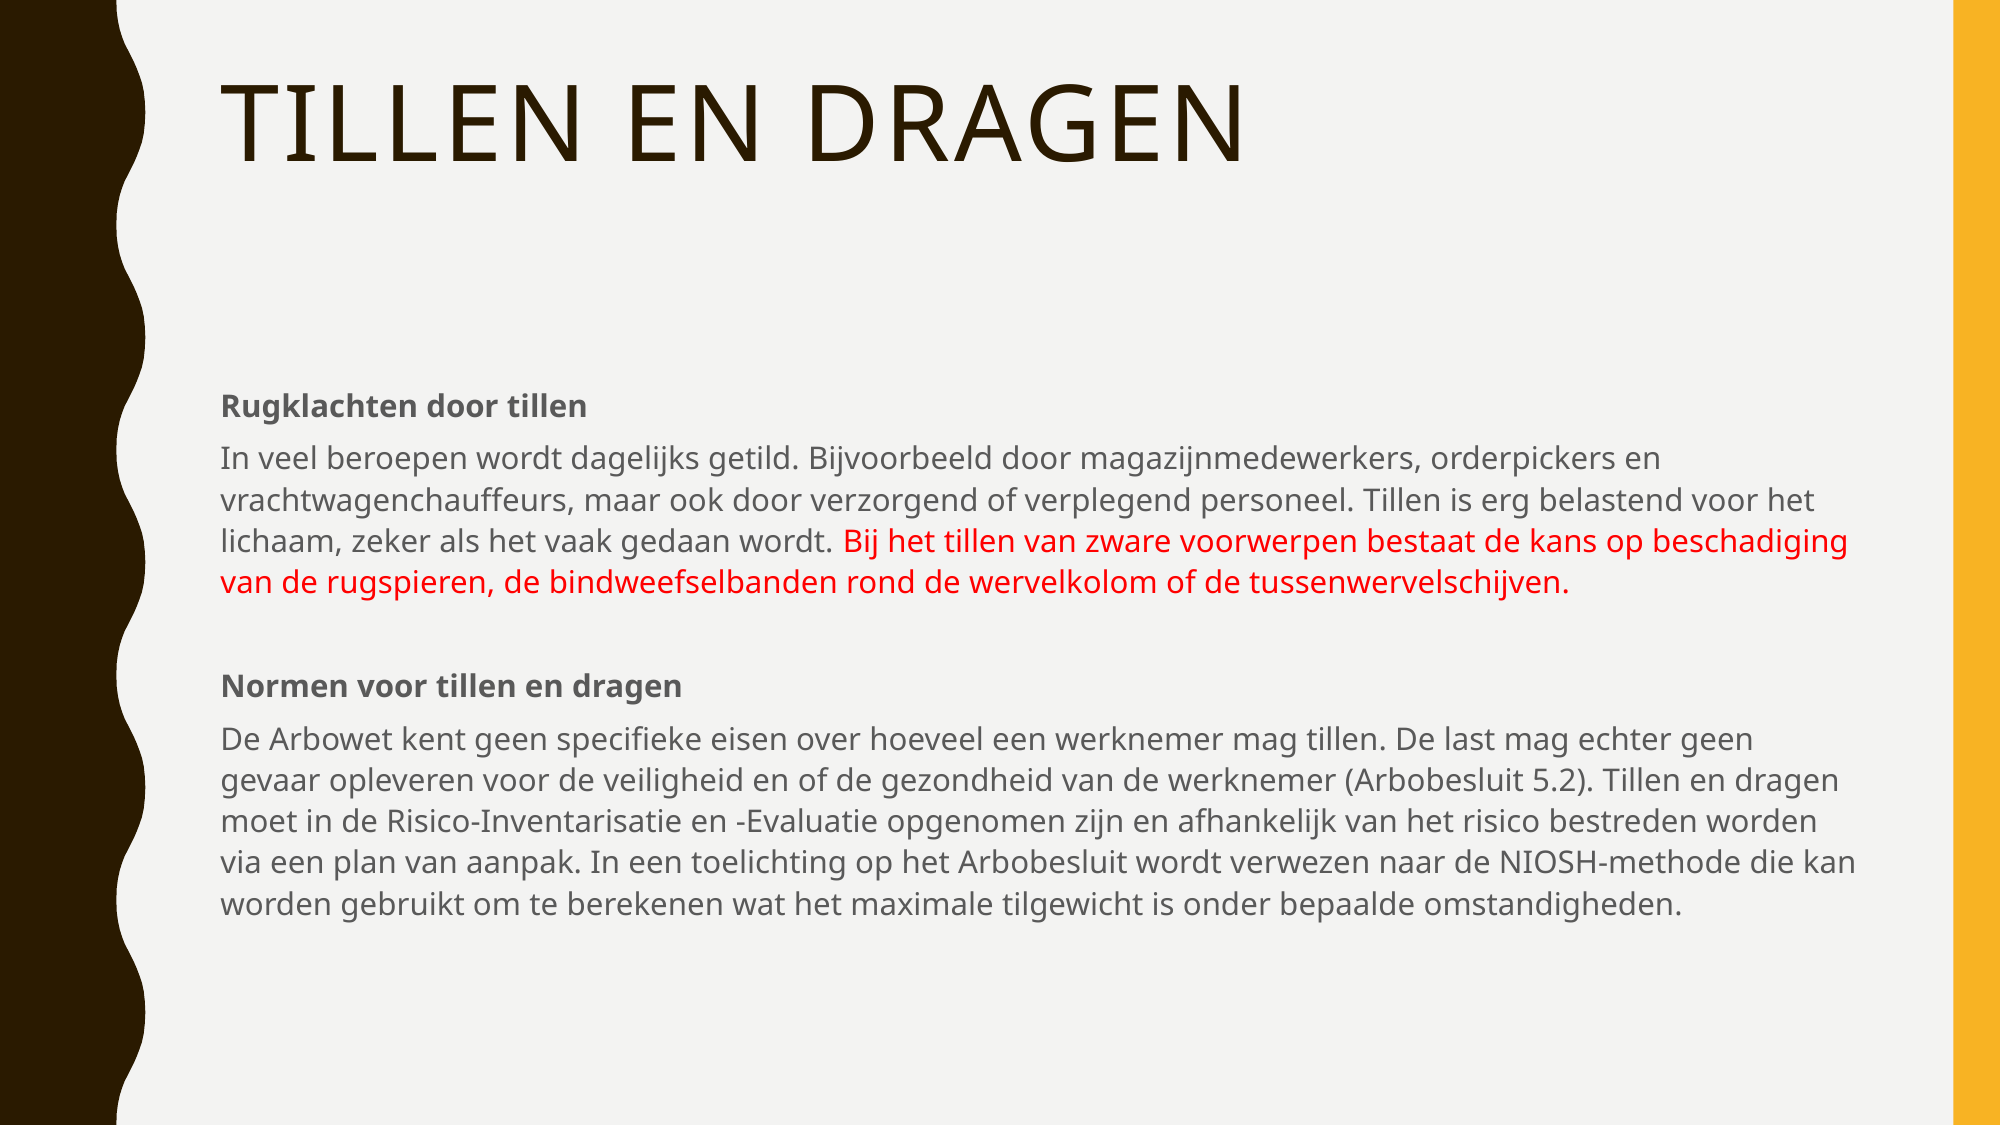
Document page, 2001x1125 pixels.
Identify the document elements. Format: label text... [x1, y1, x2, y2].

title Tillen en dragen [205, 62, 1875, 308]
list Rugklachten door tillen In veel beroepen wordt dagelijks getild. Bijvoorbeeld door magazijnmedewerkers, orderpickers en vrachtwagenchauffeurs, maar ook door verzorgend of verplegend personeel. Tillen is erg belastend voor het lichaam, zeker als het vaak gedaan wordt. Bij het tillen van zware voorwerpen bestaat de kans op beschadiging van de rugspieren, de bindweefselbanden rond de wervelkolom of de tussenwervelschijven. Normen voor tillen en dragen De Arbowet kent geen specifieke eisen over hoeveel een werknemer mag tillen. De last mag echter geen gevaar opleveren voor de veiligheid en of de gezondheid van de werknemer (Arbobesluit 5.2). Tillen en dragen moet in de Risico-Inventarisatie en -Evaluatie opgenomen zijn en afhankelijk van het risico bestreden worden via een plan van aanpak. In een toelichting op het Arbobesluit wordt verwezen naar de NIOSH-methode die kan worden gebruikt om te berekenen wat het maximale tilgewicht is onder bepaalde omstandigheden. [205, 375, 1875, 965]
